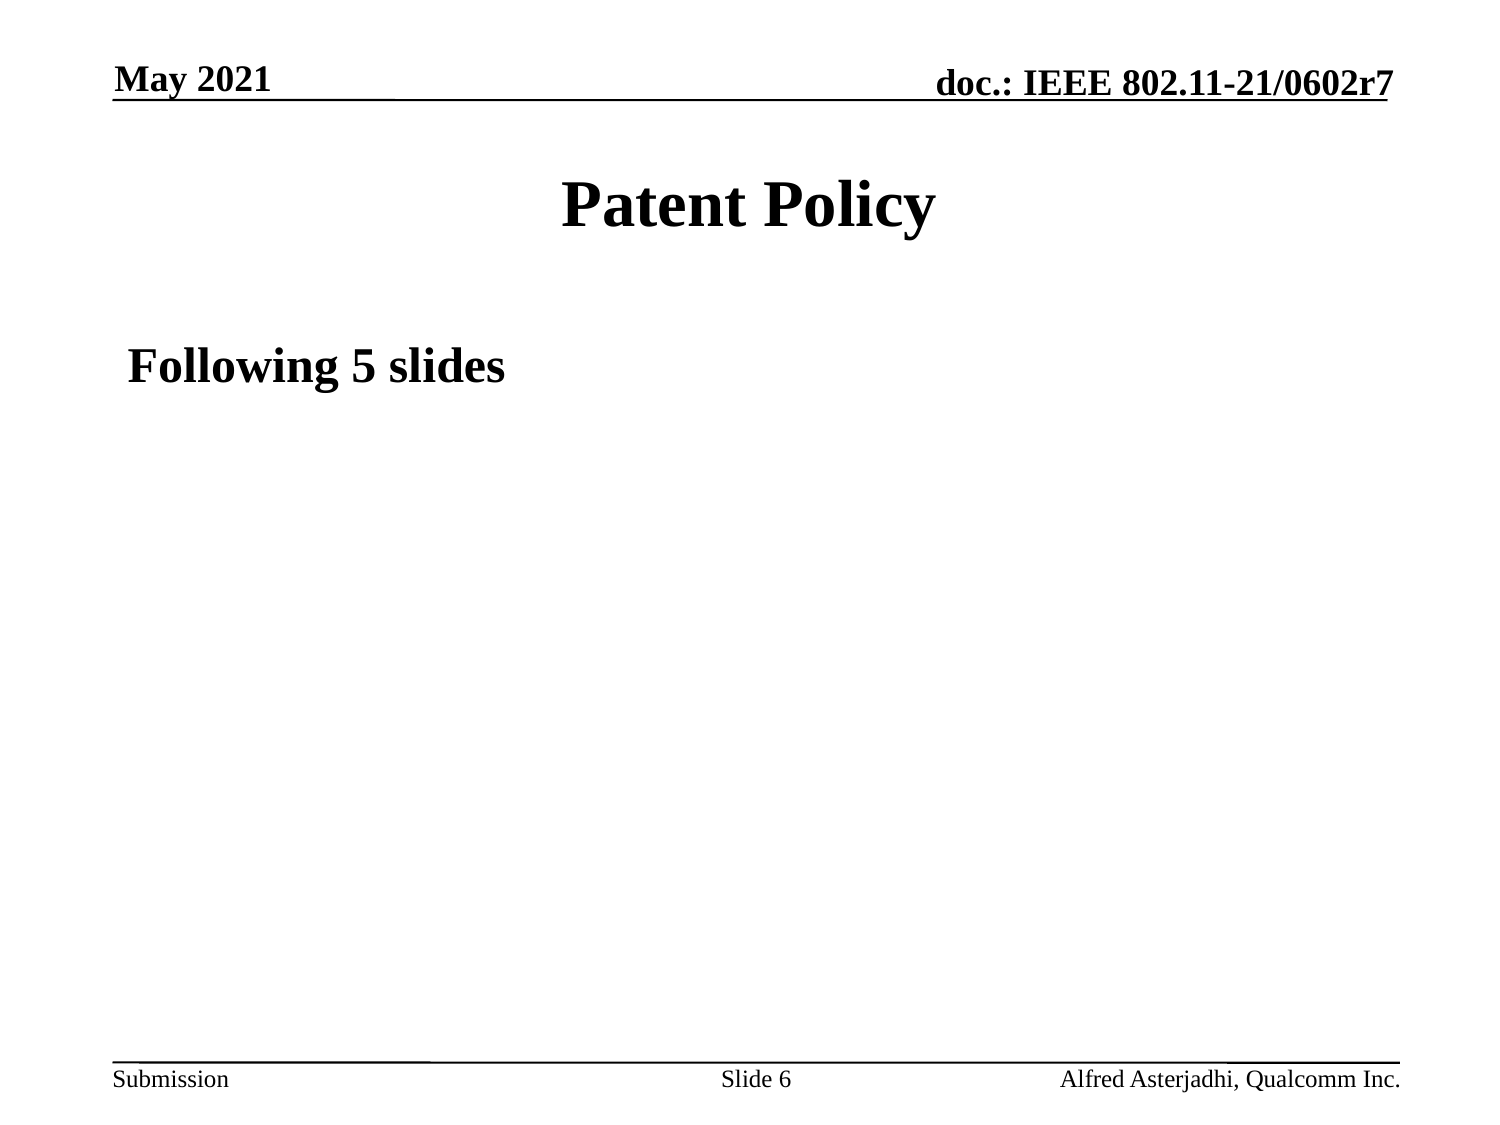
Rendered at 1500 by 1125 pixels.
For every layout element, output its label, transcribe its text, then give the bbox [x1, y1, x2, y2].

slide_number Slide 6 [712, 1061, 800, 1123]
footer Alfred Asterjadhi, Qualcomm Inc. [878, 1061, 1402, 1093]
list Following 5 slides [112, 324, 1388, 1000]
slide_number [114, 54, 493, 100]
title Patent Policy [112, 112, 1388, 288]
